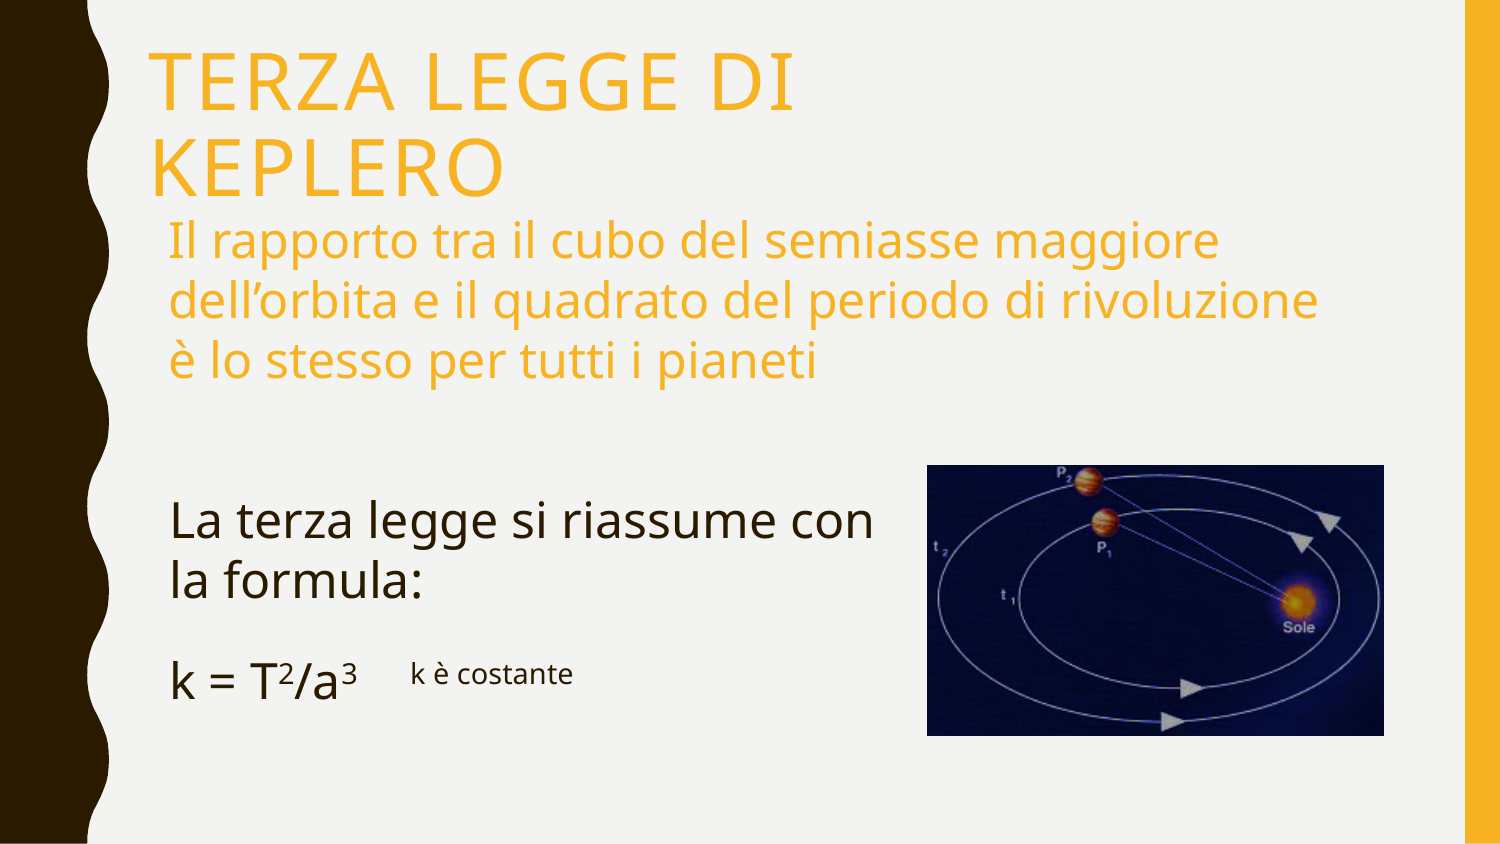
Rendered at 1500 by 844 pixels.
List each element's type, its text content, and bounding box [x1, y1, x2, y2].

picture [927, 465, 1384, 736]
title TERZA LEGGE DI KEPLERO [133, 64, 1035, 190]
text_box Il rapporto tra il cubo del semiasse maggiore dell’orbita e il quadrato del periodo di rivoluzione è lo stesso per tutti i pianeti [153, 193, 1347, 507]
text_box La terza legge si riassume con la formula: k = T2/a3 k è costante [154, 480, 905, 718]
